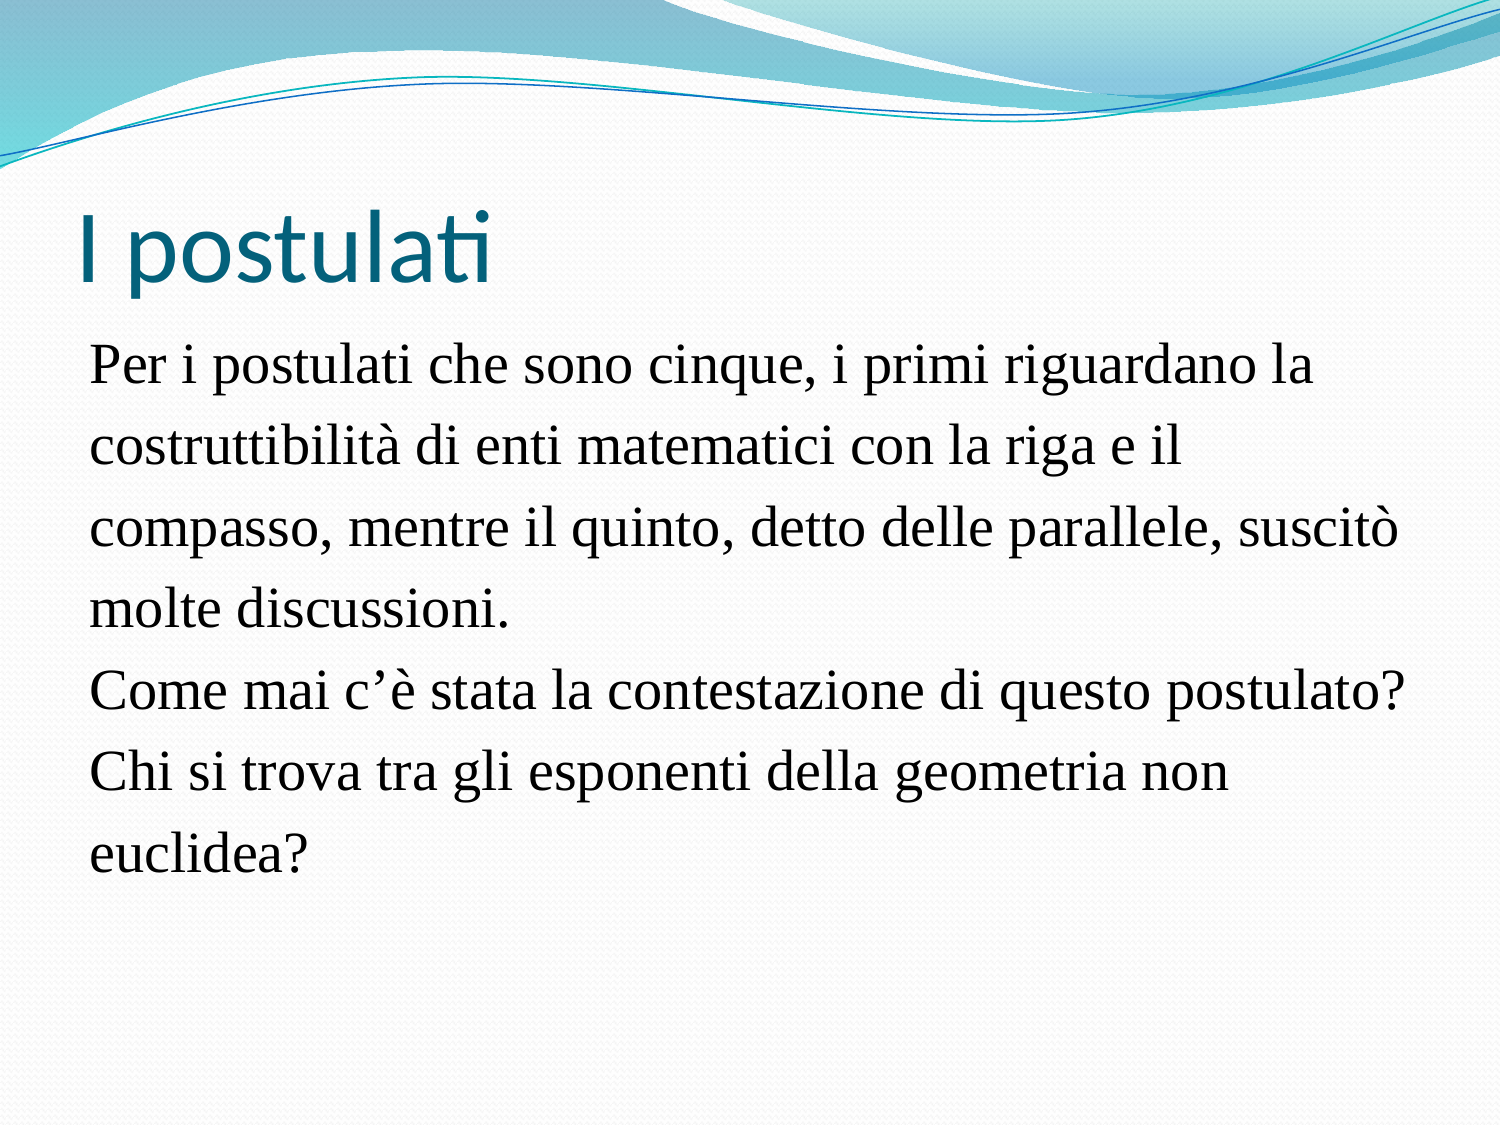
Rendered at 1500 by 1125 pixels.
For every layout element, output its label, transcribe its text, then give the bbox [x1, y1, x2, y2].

list Per i postulati che sono cinque, i primi riguardano la costruttibilità di enti matematici con la riga e il compasso, mentre il quinto, detto delle parallele, suscitò molte discussioni. Come mai c’è stata la contestazione di questo postulato? Chi si trova tra gli esponenti della geometria non euclidea? [75, 317, 1425, 1038]
title I postulati [75, 115, 1425, 303]
